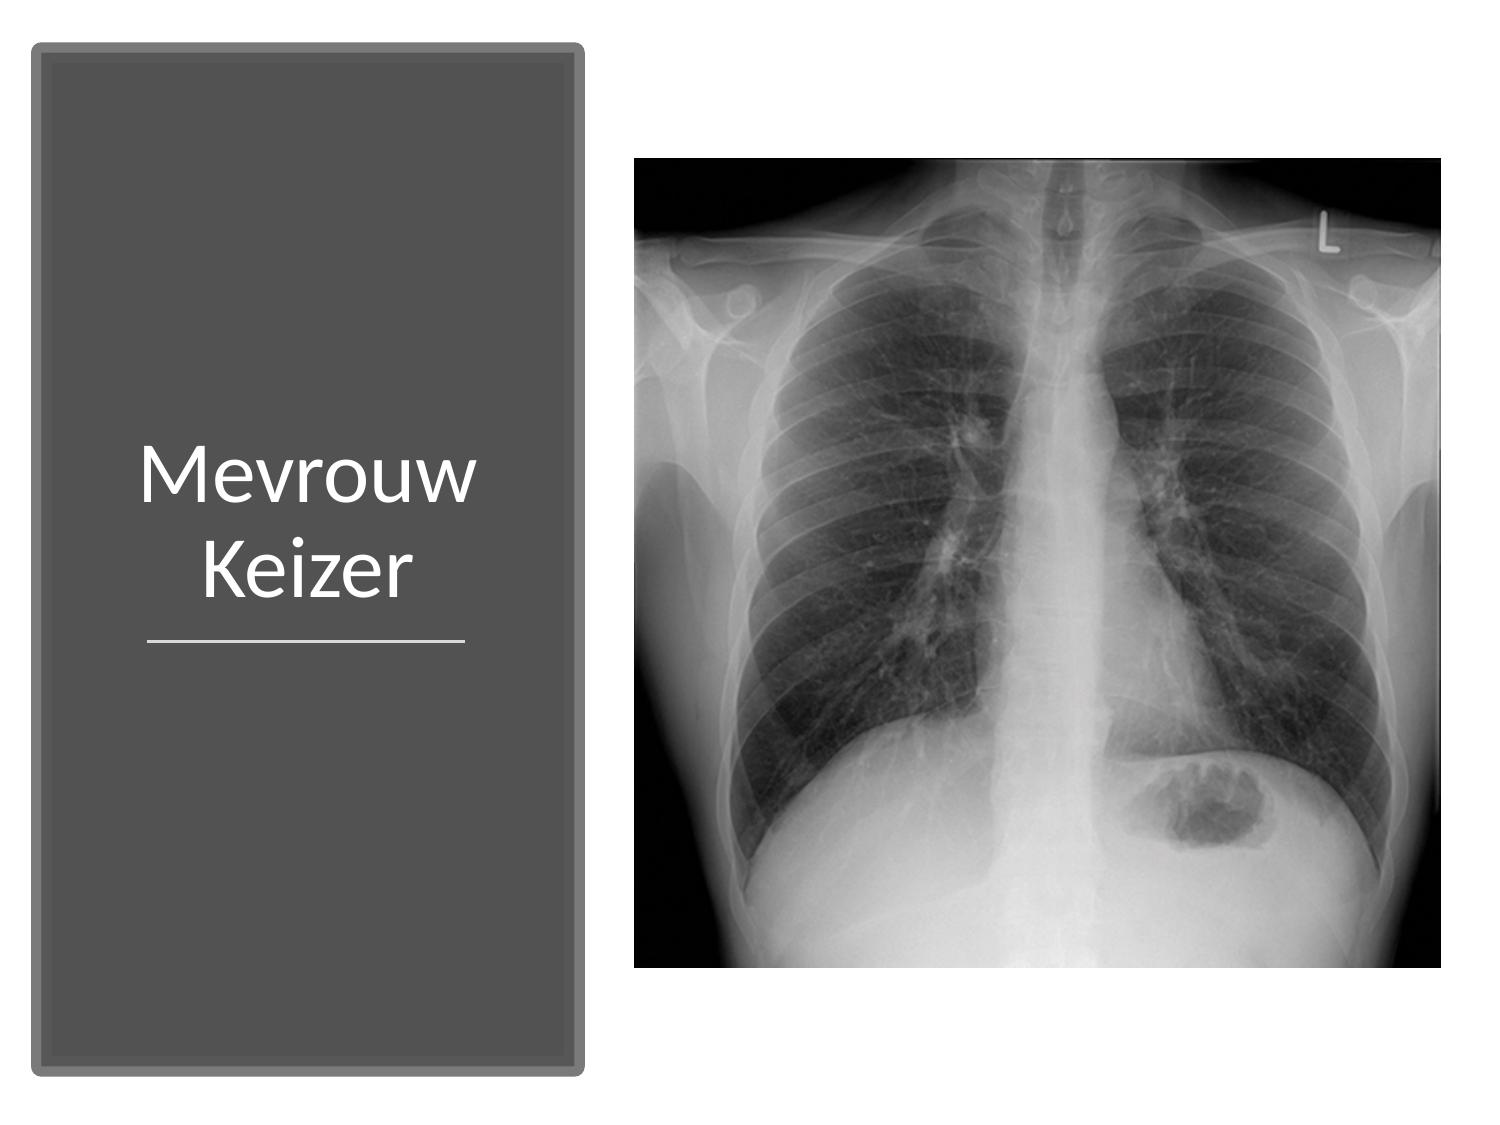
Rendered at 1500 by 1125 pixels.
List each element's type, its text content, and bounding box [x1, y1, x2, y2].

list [633, 158, 1441, 968]
title Mevrouw Keizer [82, 149, 533, 624]
text_box [39, 51, 576, 1068]
